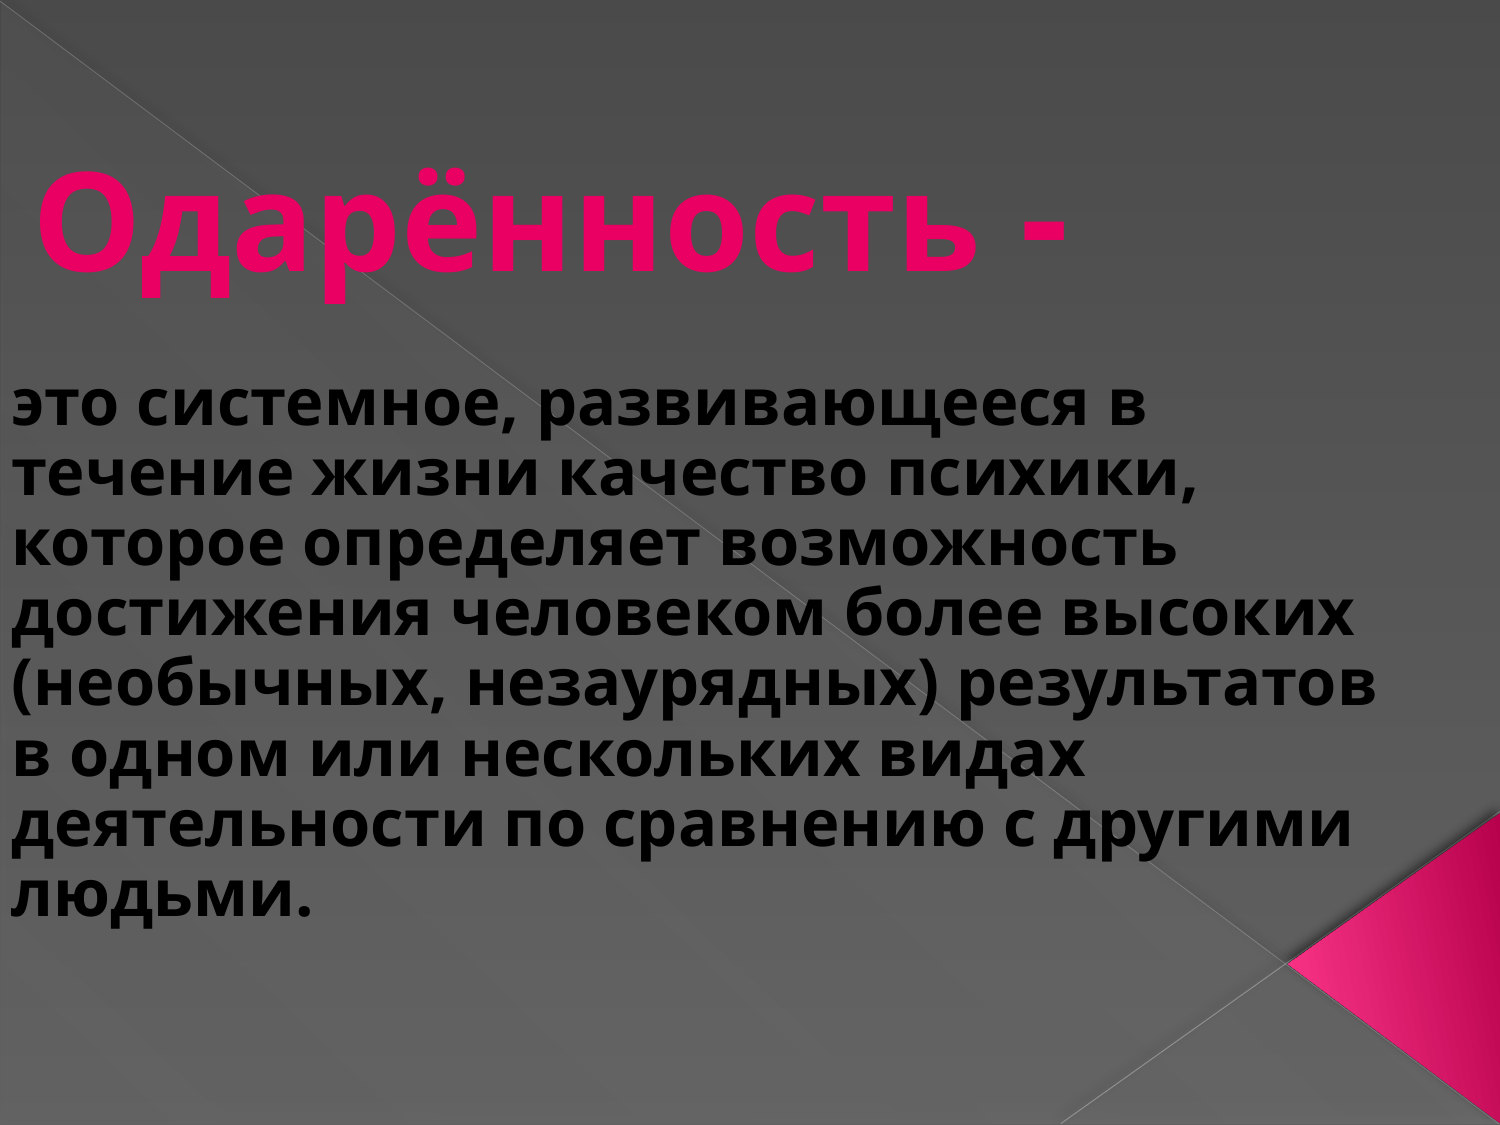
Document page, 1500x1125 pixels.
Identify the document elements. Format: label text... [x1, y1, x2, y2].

text_box Одарённость - [17, 113, 1436, 309]
subtitle это системное, развивающееся в течение жизни качество психики, которое определяет возможность достижения человеком более высоких (необычных, незаурядных) результатов в одном или нескольких видах деятельности по сравнению с другими людьми. [0, 361, 1456, 941]
